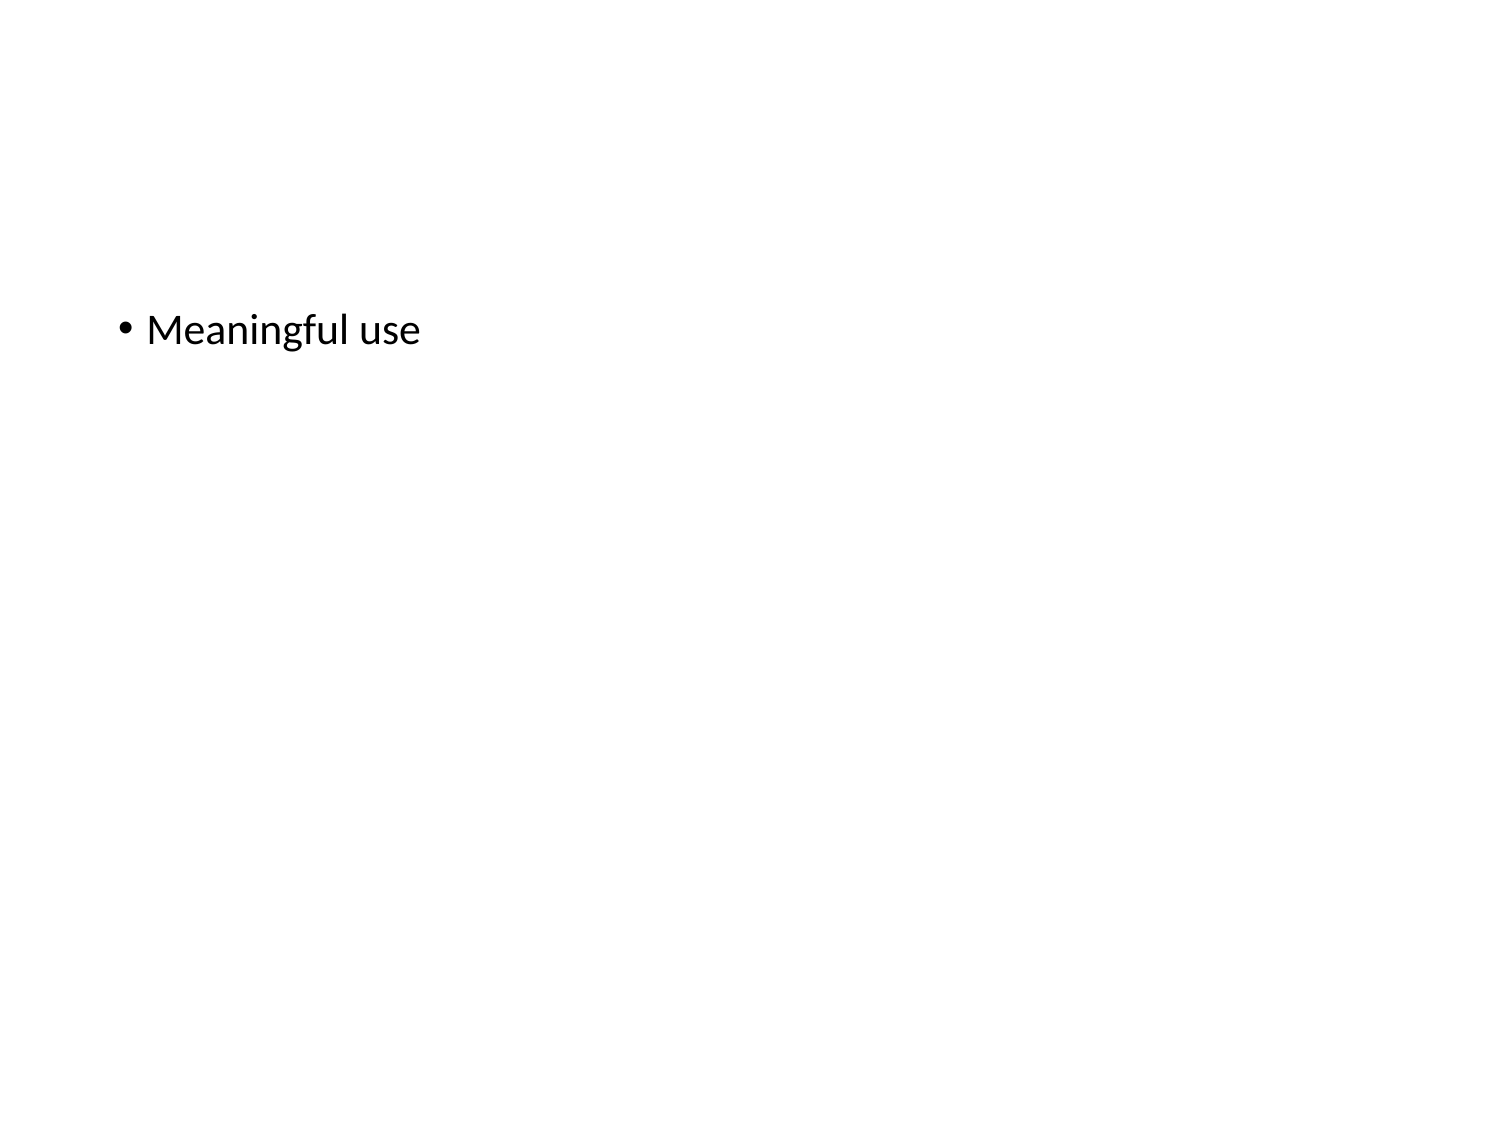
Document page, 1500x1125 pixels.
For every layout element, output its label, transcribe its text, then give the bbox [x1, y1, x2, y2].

list Meaningful use [103, 299, 1397, 1014]
